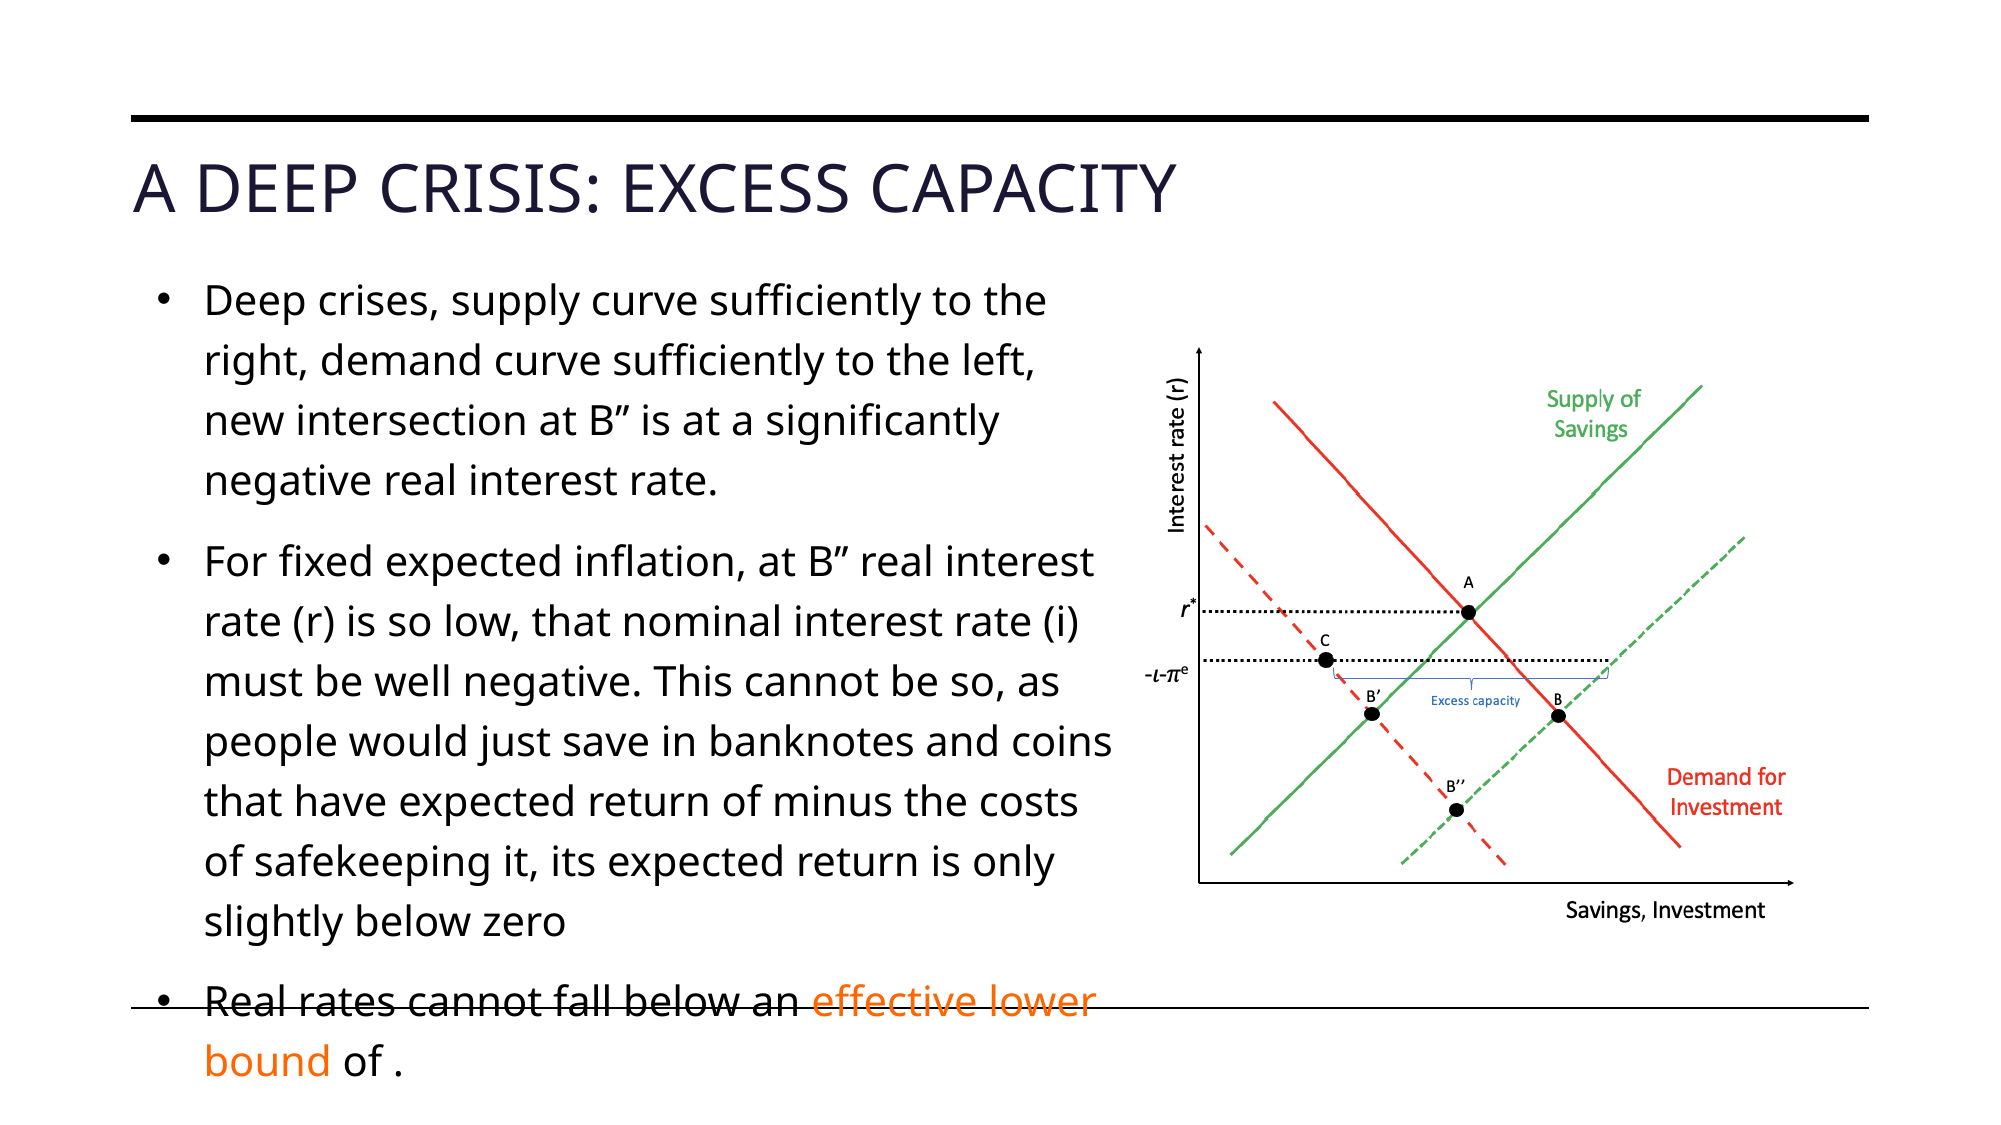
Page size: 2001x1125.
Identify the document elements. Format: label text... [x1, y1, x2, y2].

picture [1135, 332, 1897, 982]
title A deep crisis: excess capacity [118, 138, 1875, 240]
